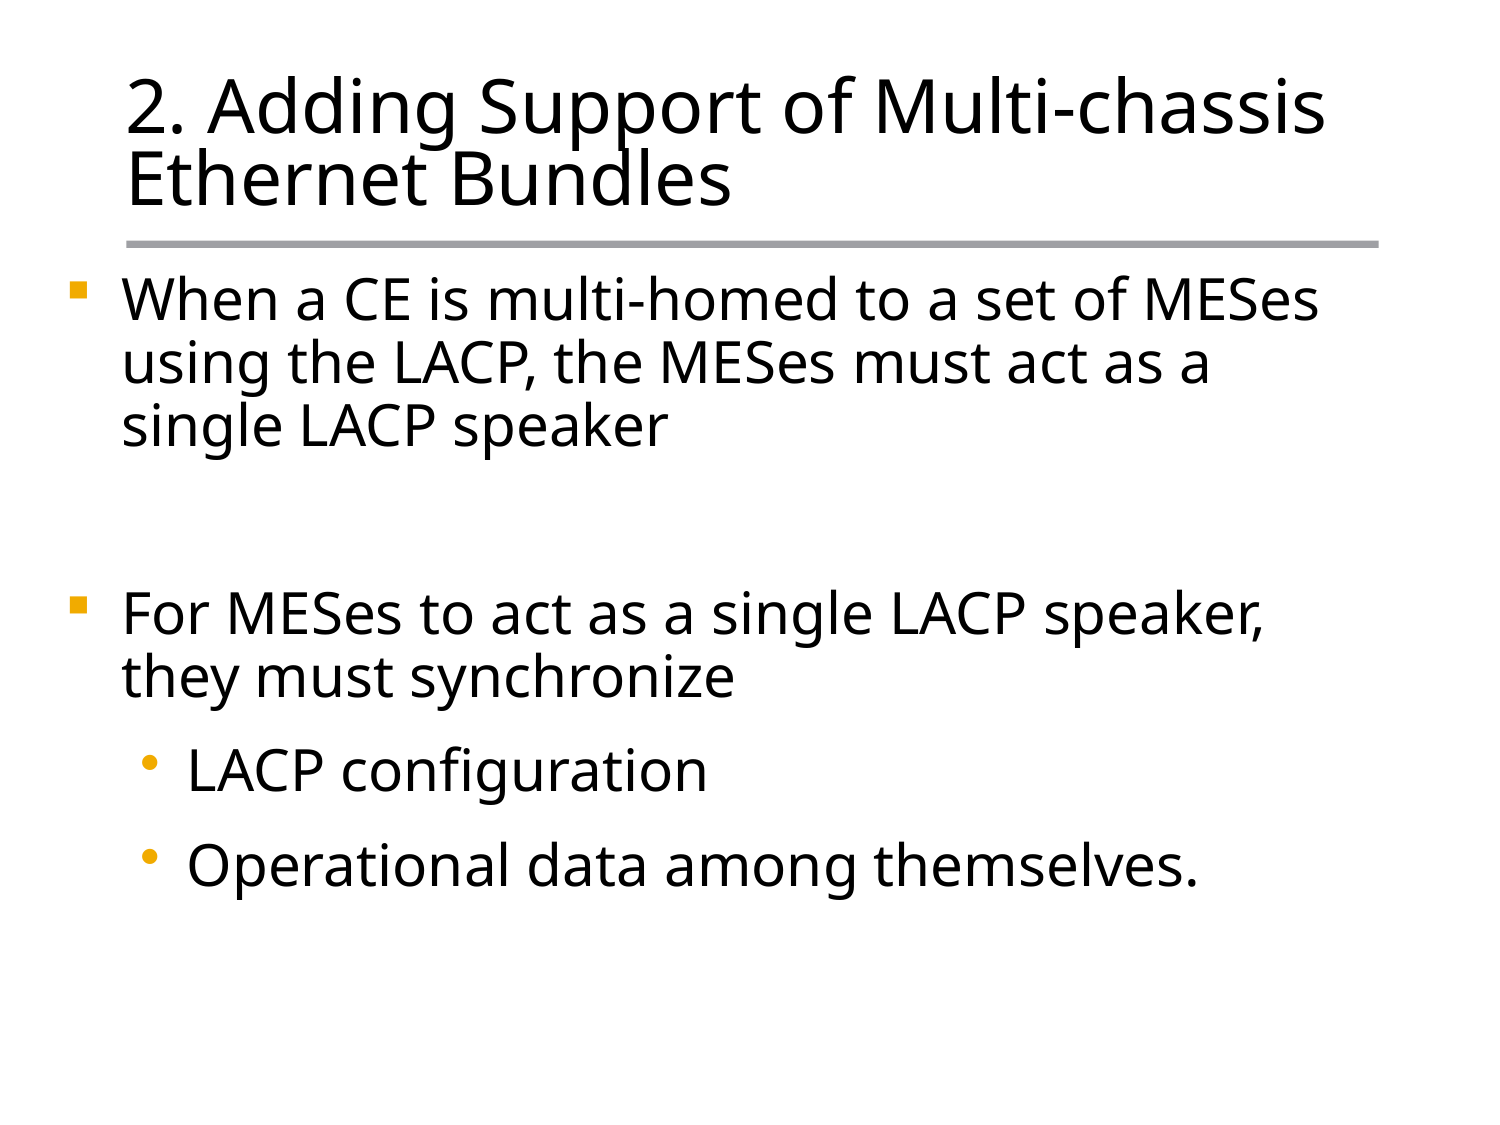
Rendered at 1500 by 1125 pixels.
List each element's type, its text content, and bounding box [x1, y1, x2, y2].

list When a CE is multi-homed to a set of MESes using the LACP, the MESes must act as a single LACP speaker For MESes to act as a single LACP speaker, they must synchronize LACP configuration Operational data among themselves. [49, 262, 1401, 976]
title 2. Adding Support of Multi-chassis Ethernet Bundles [109, 97, 1411, 228]
